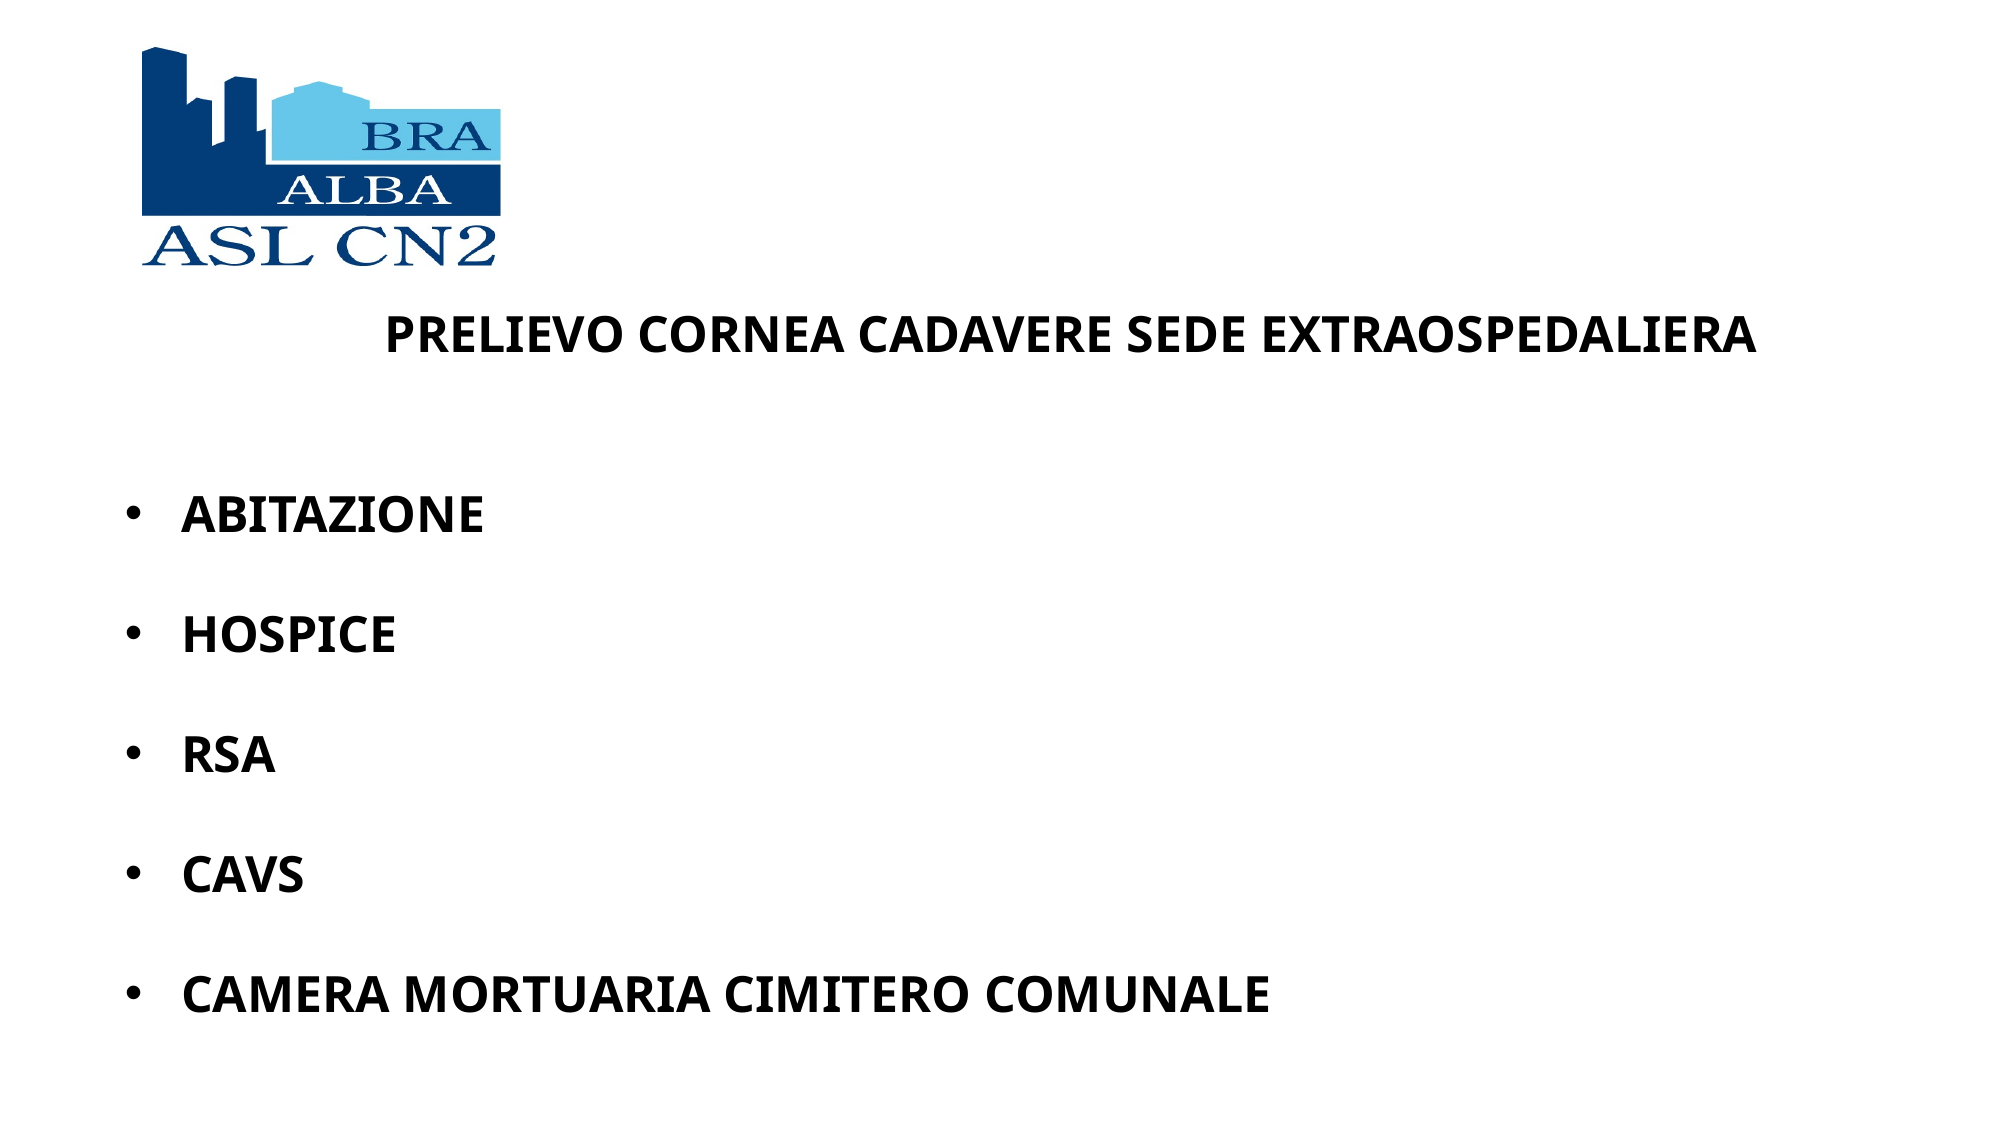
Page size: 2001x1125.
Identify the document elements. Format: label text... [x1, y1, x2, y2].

picture [142, 45, 503, 267]
text_box PRELIEVO CORNEA CADAVERE SEDE EXTRAOSPEDALIERA ABITAZIONE HOSPICE RSA CAVS CAMERA MORTUARIA CIMITERO COMUNALE [109, 174, 1955, 1125]
